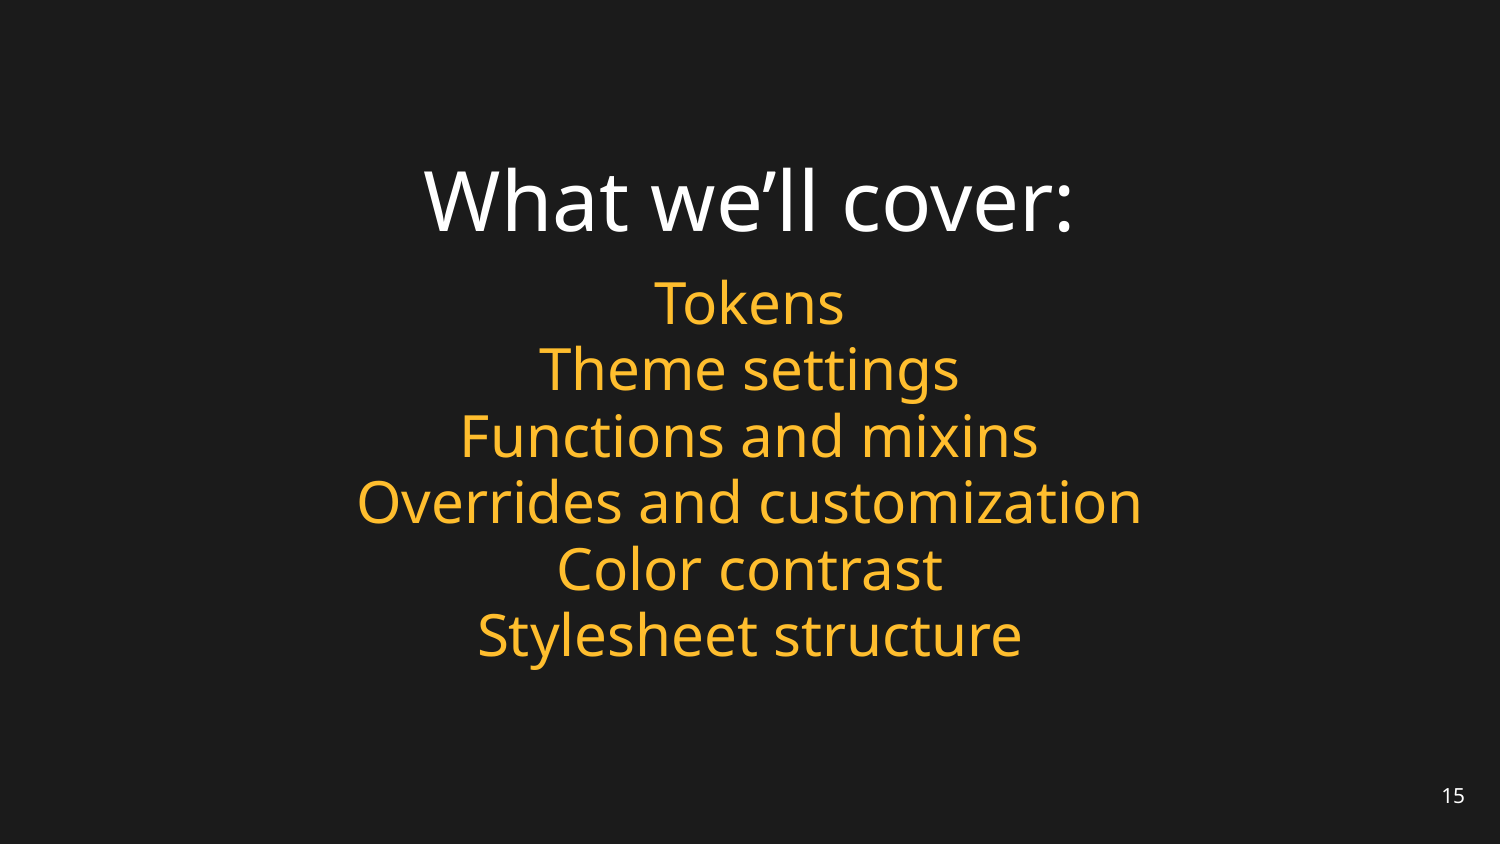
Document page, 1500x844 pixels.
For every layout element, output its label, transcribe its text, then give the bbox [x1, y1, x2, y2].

title What we’ll cover: Tokens Theme settings Functions and mixins Overrides and customization Color contrast Stylesheet structure [51, 72, 1449, 753]
slide_number 15 [1389, 764, 1480, 830]
